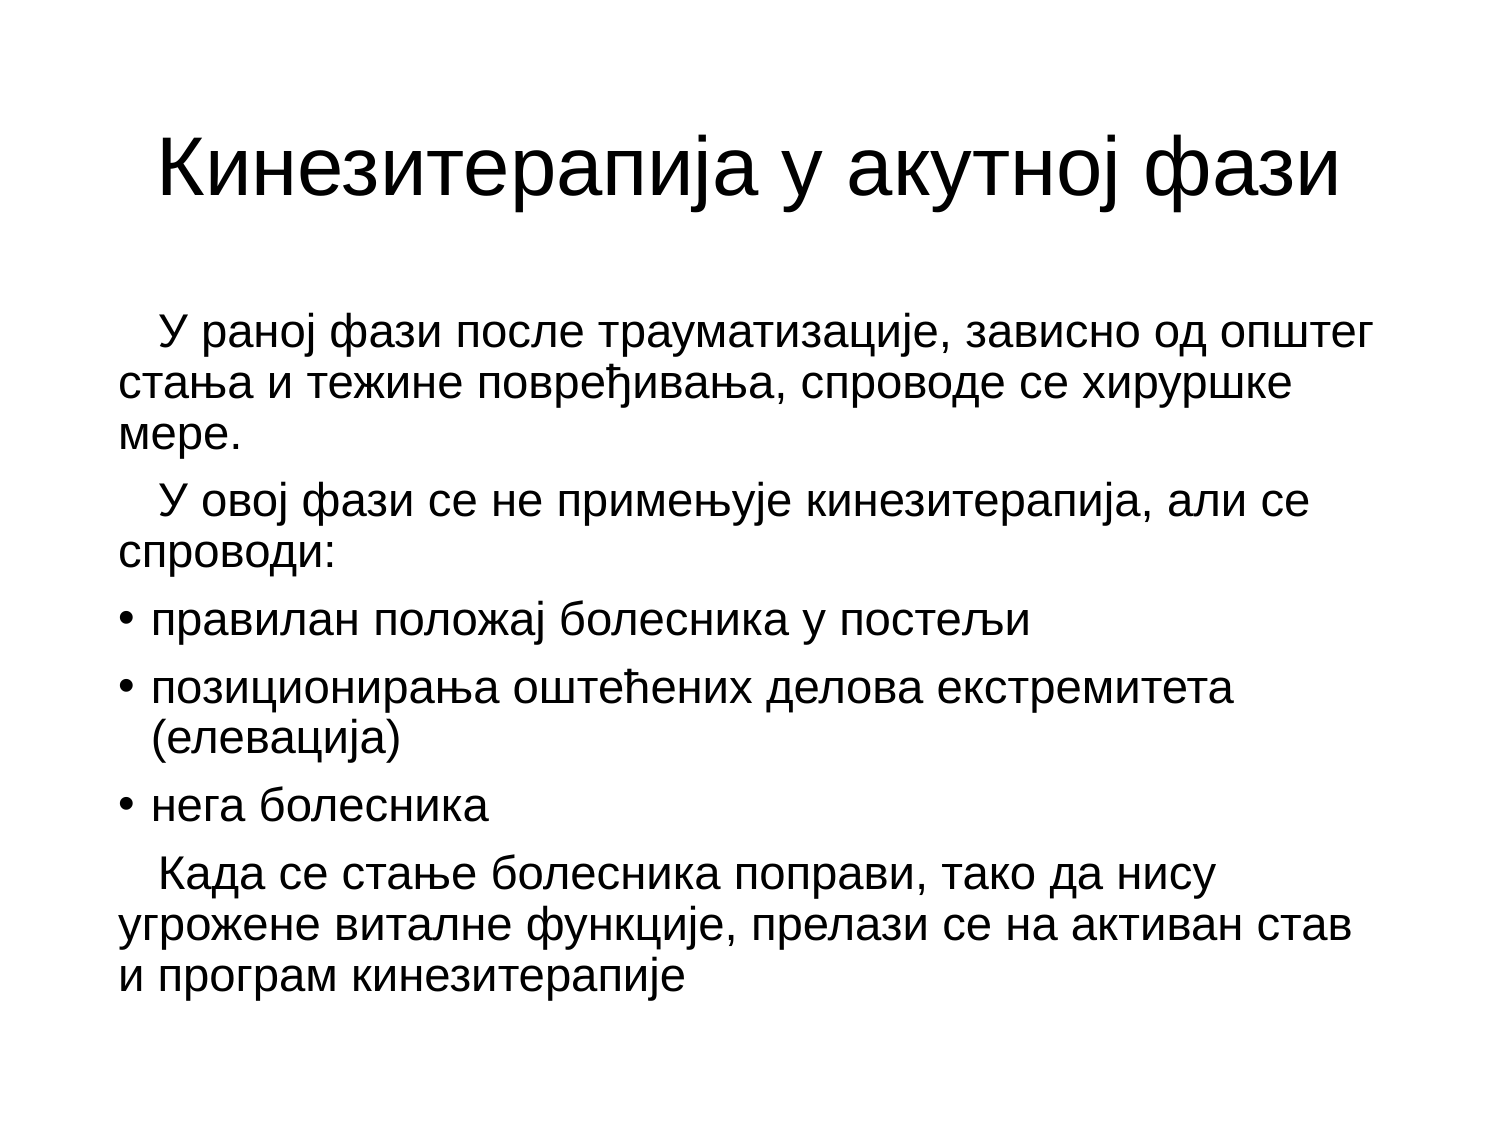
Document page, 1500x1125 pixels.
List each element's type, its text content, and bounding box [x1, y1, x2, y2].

list У раној фази после трауматизације, зависно од општег стања и тежине повређивања, спроводе се хируршке мере. У овој фази се не примењује кинезитерапија, али се спроводи: правилан положај болесника у постељи позиционирања оштећених делова екстремитета (елевација) нега болесника Када се стање болесника поправи, тако да нису угрожене виталне функције, прелази се на активан став и програм кинезитерапије [103, 299, 1397, 1014]
title Кинезитерапија у акутној фази [103, 59, 1397, 278]
